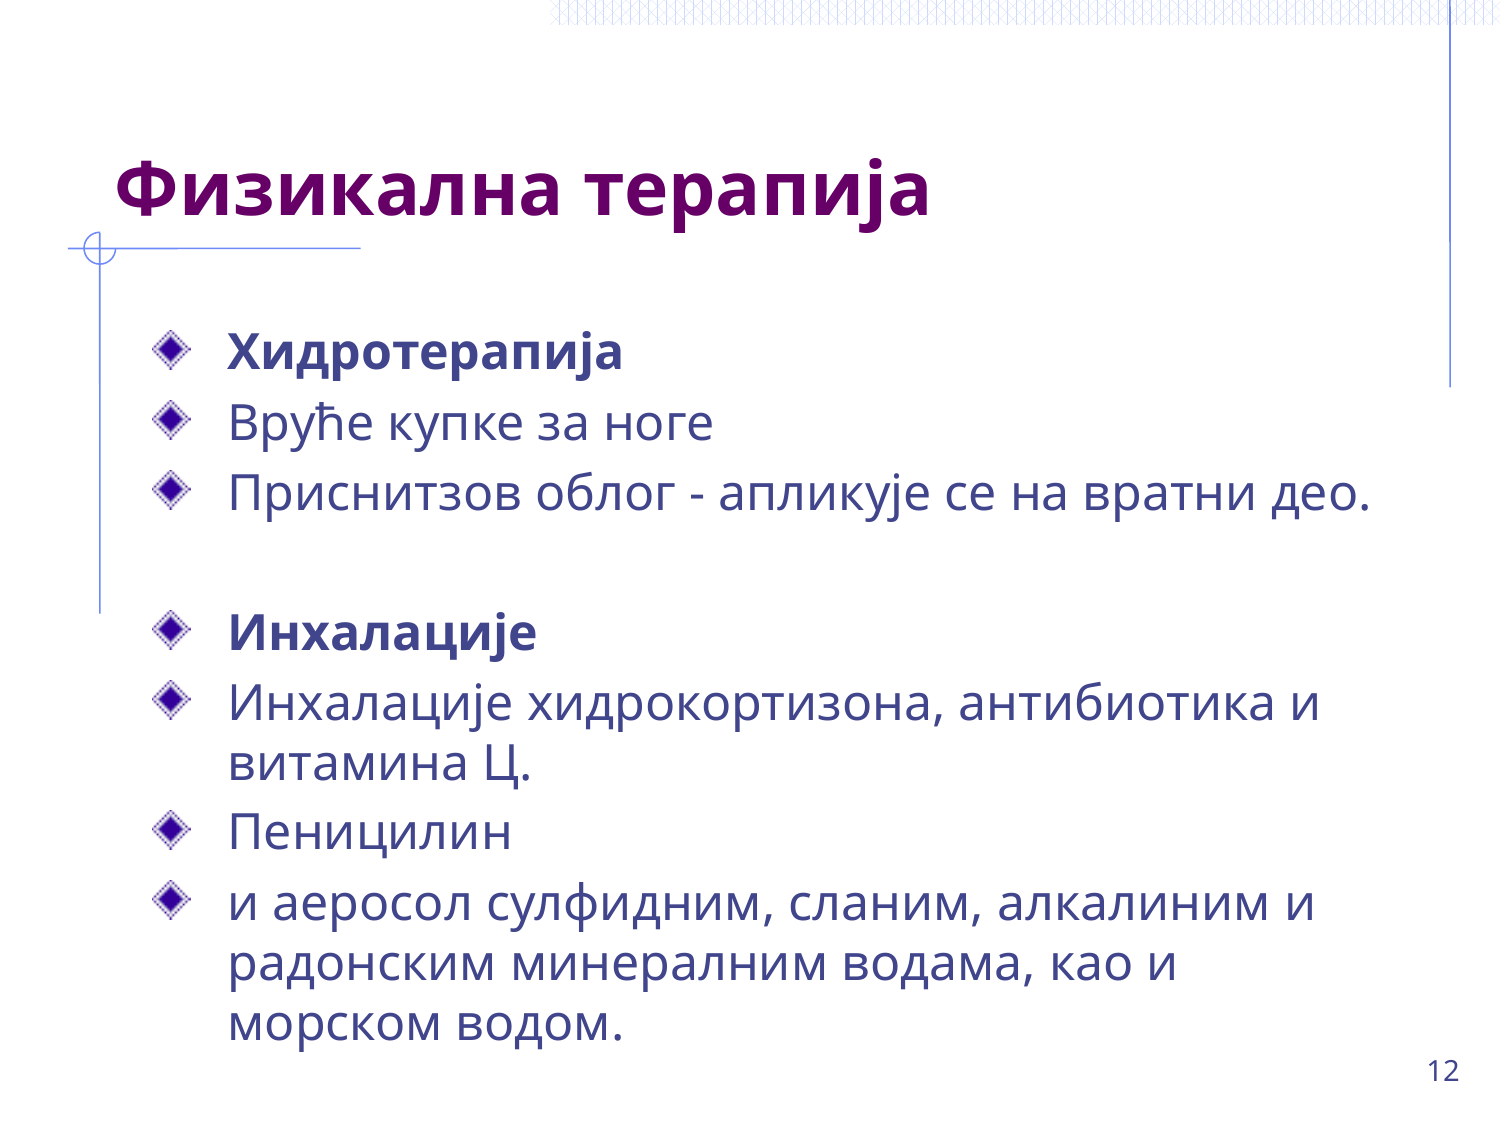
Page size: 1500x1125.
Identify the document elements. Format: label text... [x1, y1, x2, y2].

slide_number 12 [1162, 1025, 1475, 1100]
picture [152, 880, 191, 920]
title Физикална терапија [99, 49, 1376, 238]
picture [152, 470, 191, 510]
picture [152, 810, 191, 850]
list Хидротерапија Вруће купке за ноге Приснитзов облог - апликује се на вратни део. Инхалације Инхалације хидрокортизона, антибиотика и витамина Ц. Пеницилин и аеросол сулфидним, сланим, алкалиним и радонским минералним водама, као и морском водом. [137, 312, 1413, 988]
picture [152, 400, 191, 440]
picture [152, 610, 191, 650]
picture [152, 330, 191, 370]
picture [152, 680, 191, 720]
